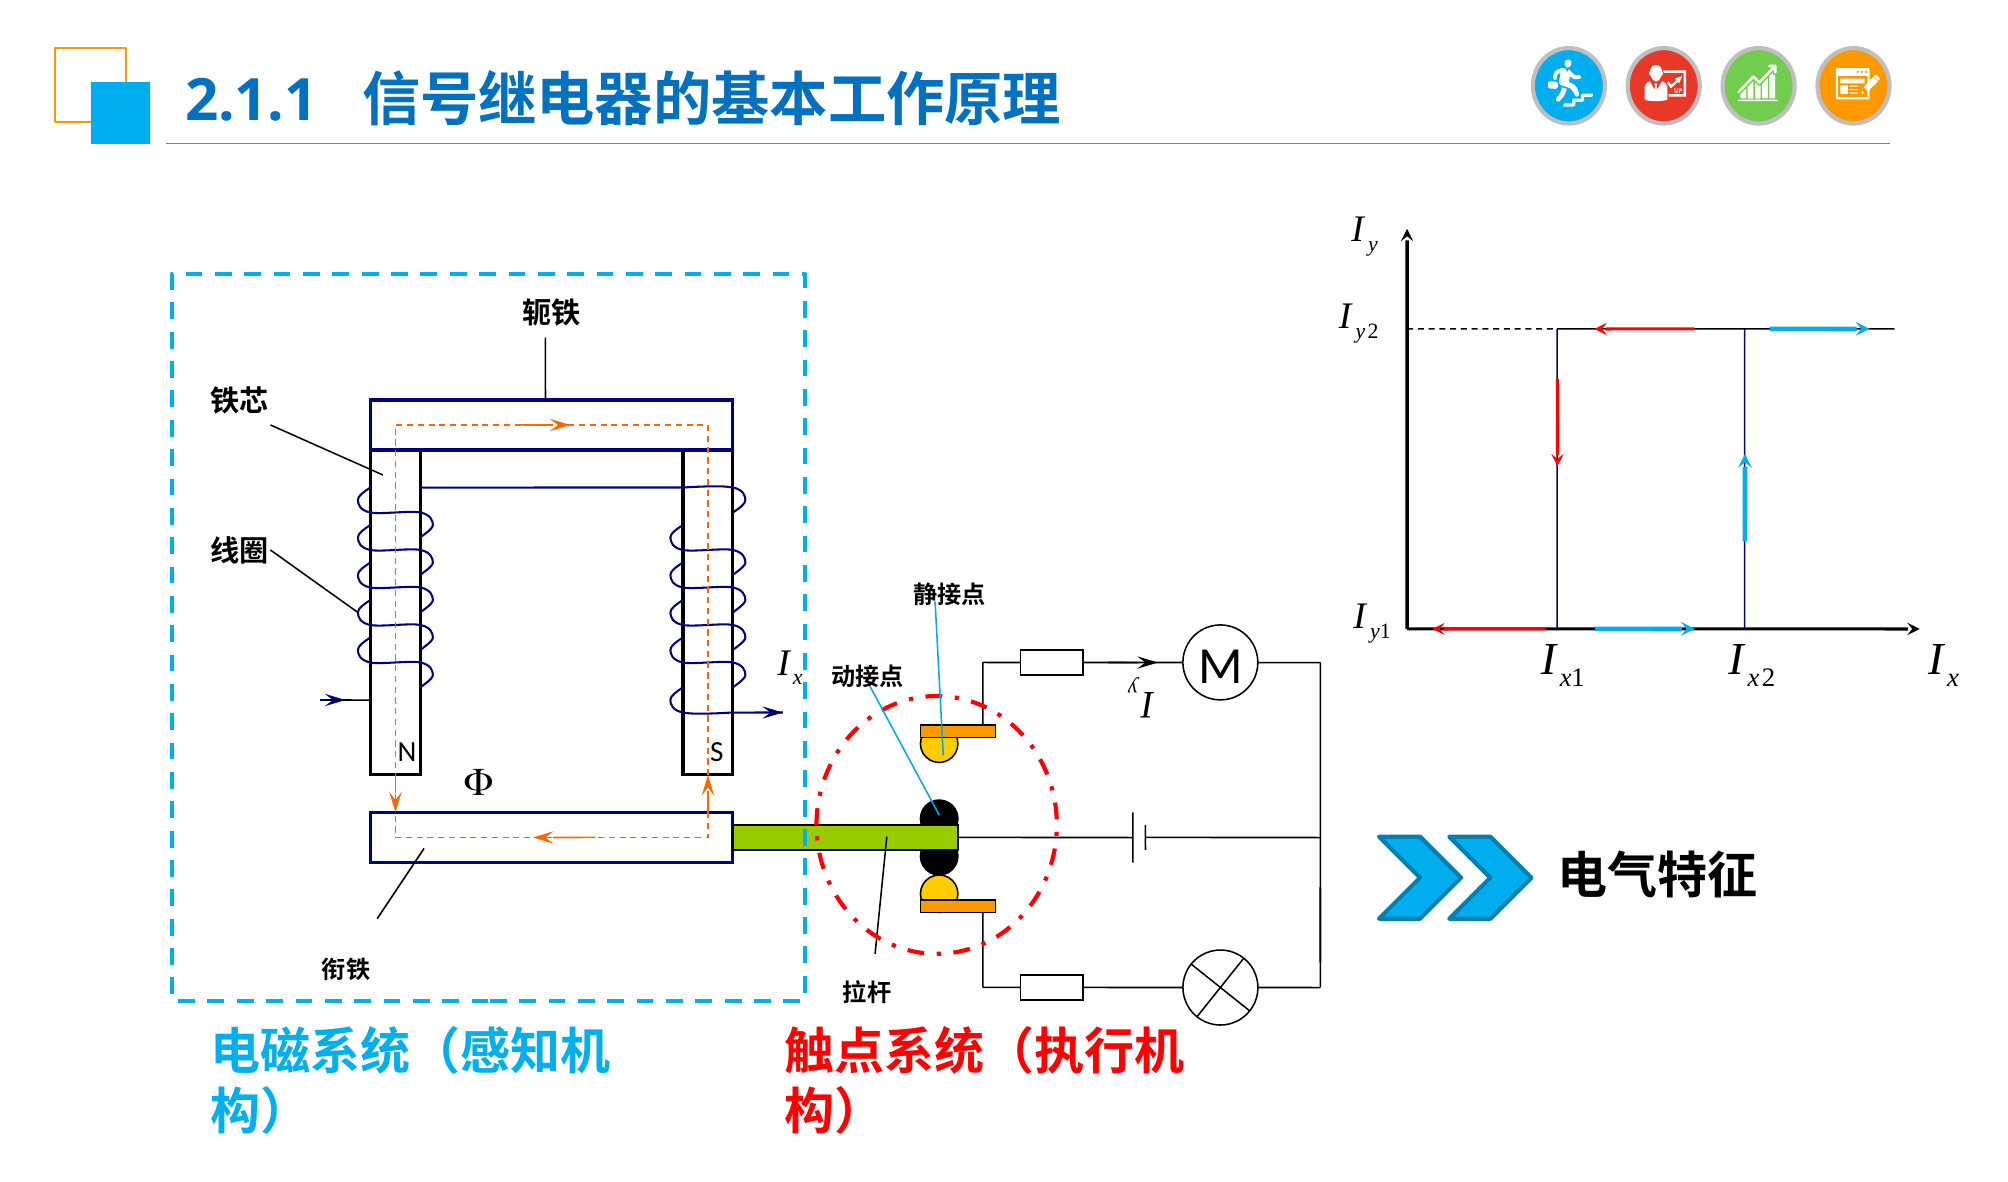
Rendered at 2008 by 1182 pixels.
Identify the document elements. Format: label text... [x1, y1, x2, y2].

text_box 电气特征 [1543, 836, 1883, 912]
text_box [1377, 834, 1464, 921]
text_box 电磁系统（感知机构） [195, 1034, 700, 1148]
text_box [1331, 203, 1970, 698]
text_box 2.1.1 信号继电器的基本工作原理 [164, 51, 1082, 142]
text_box [1447, 834, 1534, 921]
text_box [171, 273, 1321, 1026]
text_box 触点系统（执行机构） [769, 1034, 1274, 1148]
